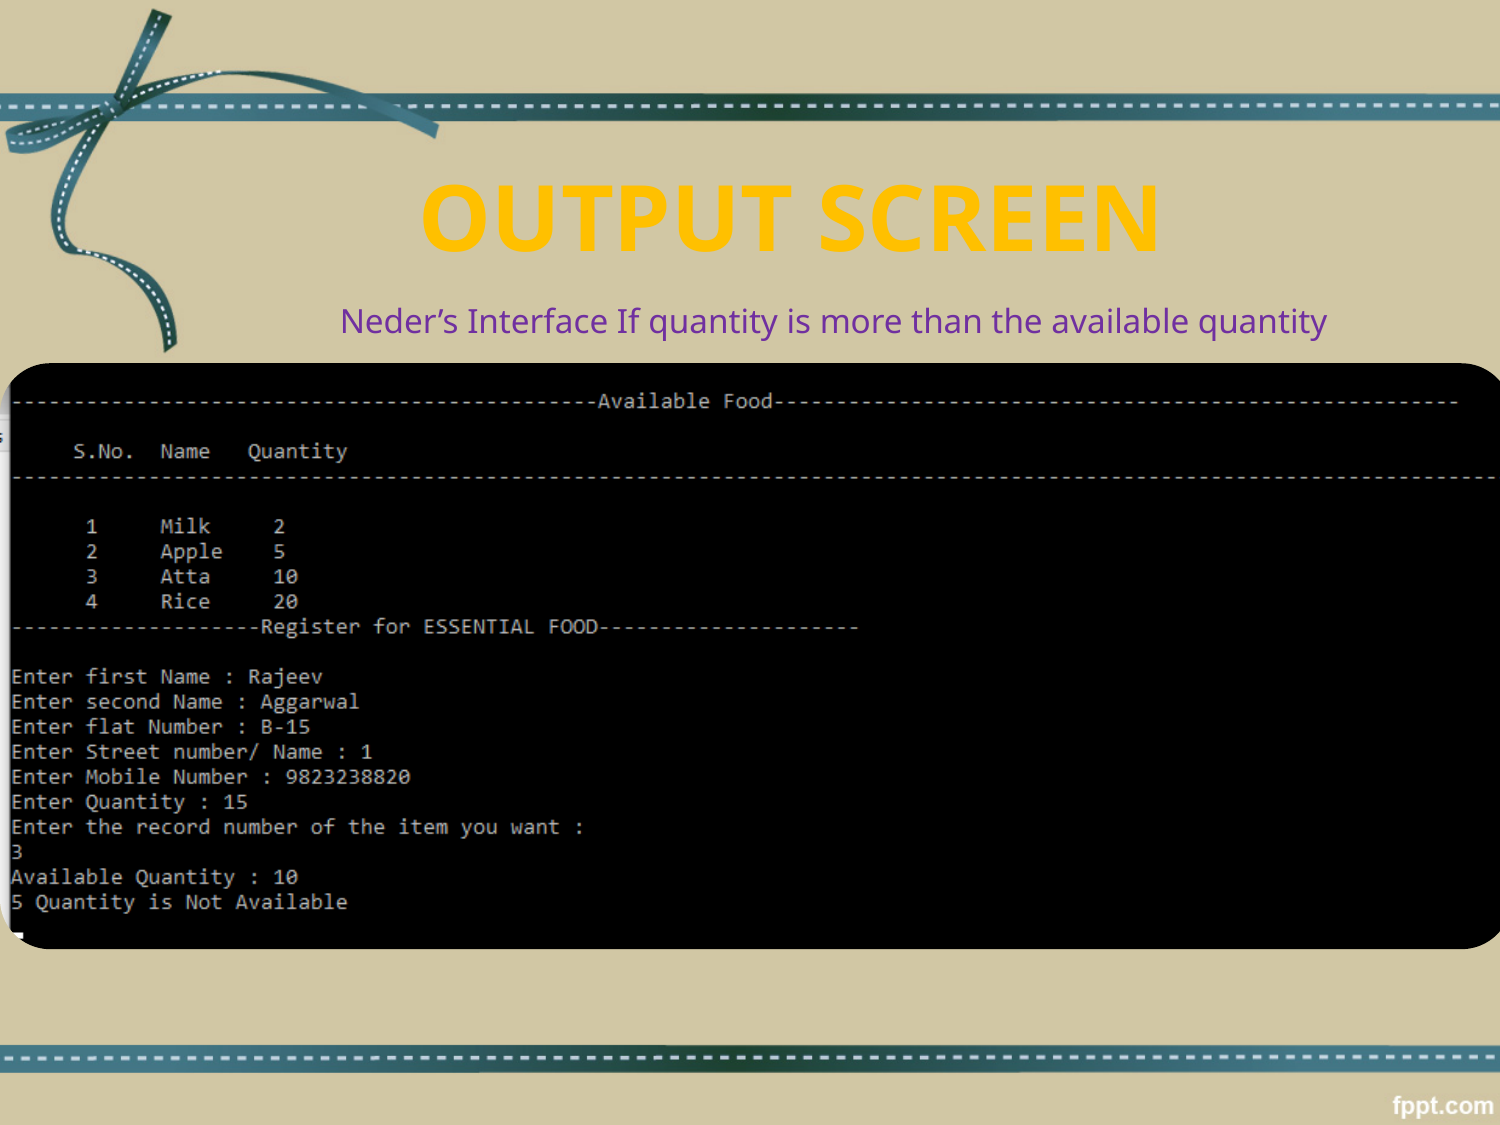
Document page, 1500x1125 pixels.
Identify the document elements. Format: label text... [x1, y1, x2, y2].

text_box output screen [404, 152, 1180, 277]
picture [0, 0, 1500, 1125]
text_box Neder’s Interface If quantity is more than the available quantity [325, 292, 1345, 348]
